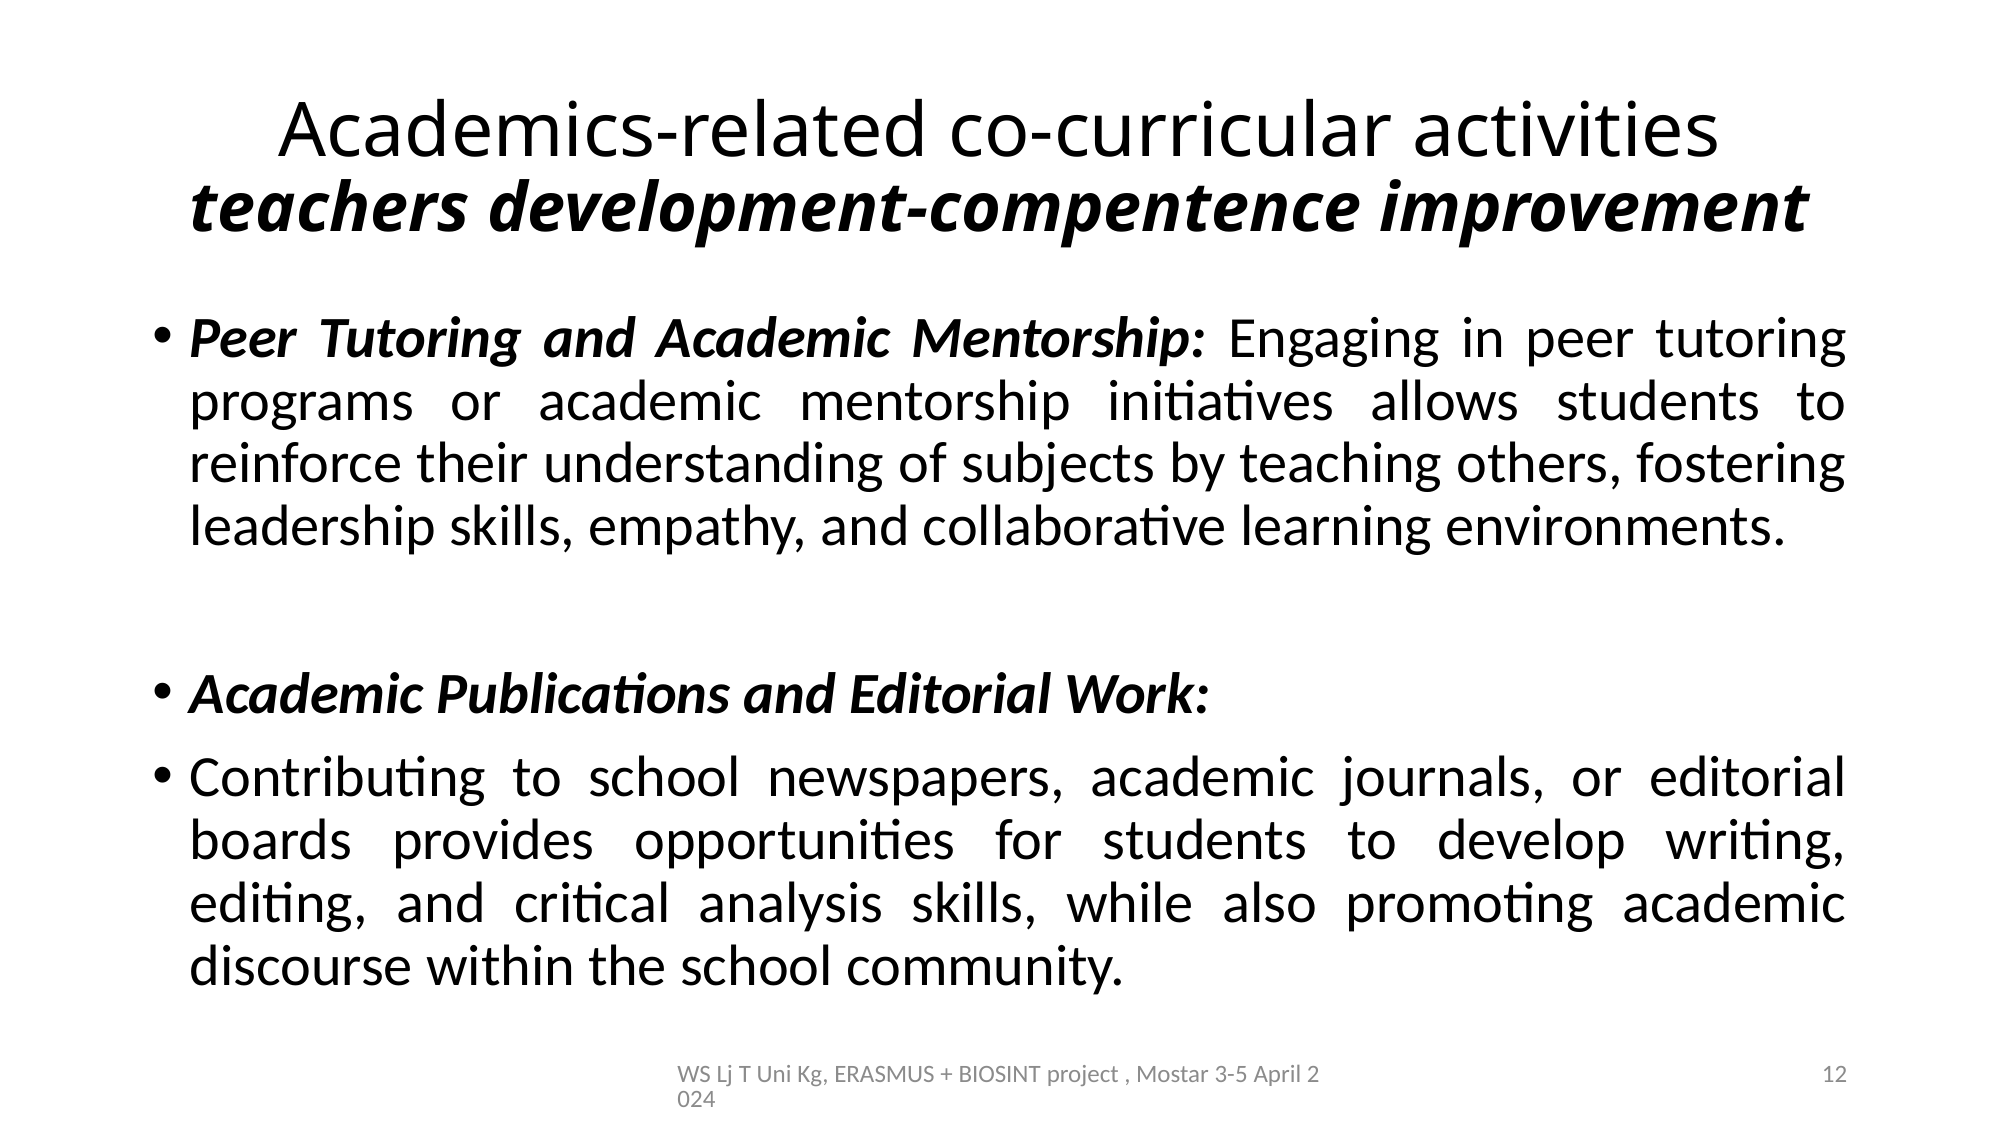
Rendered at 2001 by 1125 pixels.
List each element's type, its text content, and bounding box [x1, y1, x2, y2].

slide_number 12 [1412, 1042, 1863, 1103]
footer WS Lj T Uni Kg, ERASMUS + BIOSINT project , Mostar 3-5 April 2024 [662, 1042, 1338, 1103]
list Peer Tutoring and Academic Mentorship: Engaging in peer tutoring programs or academic mentorship initiatives allows students to reinforce their understanding of subjects by teaching others, fostering leadership skills, empathy, and collaborative learning environments. Academic Publications and Editorial Work: Contributing to school newspapers, academic journals, or editorial boards provides opportunities for students to develop writing, editing, and critical analysis skills, while also promoting academic discourse within the school community. [137, 299, 1863, 1014]
title Academics-related co-curricular activities teachers development-compentence improvement [137, 59, 1863, 278]
